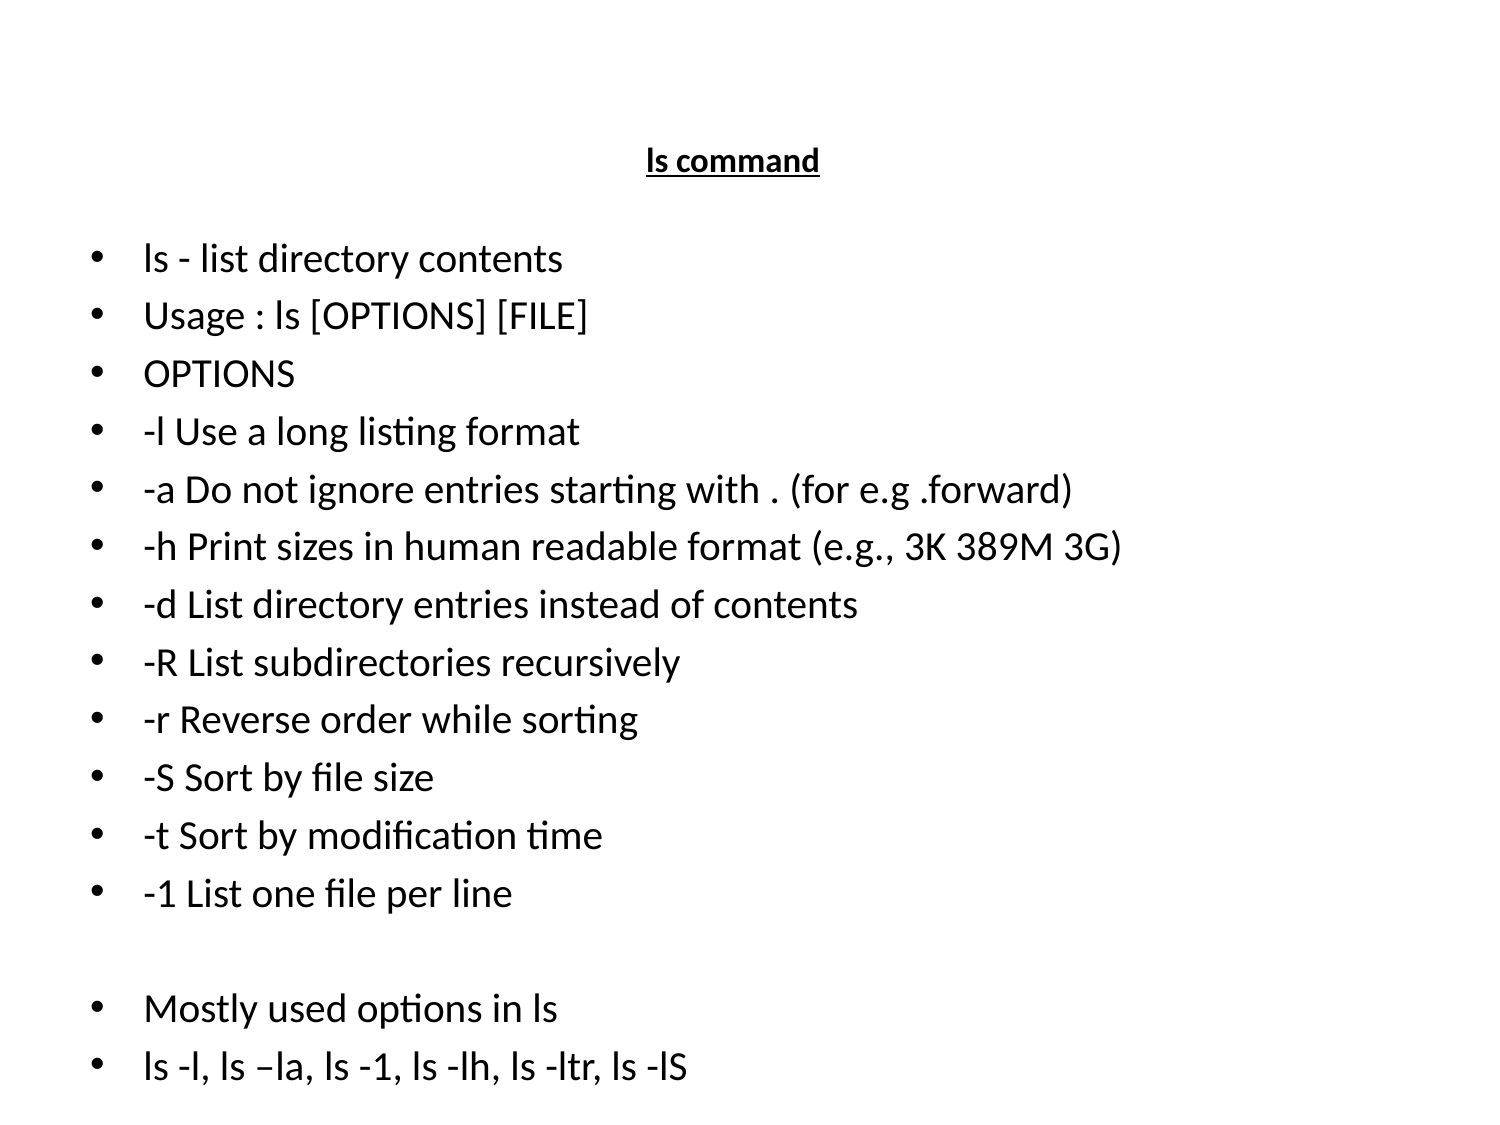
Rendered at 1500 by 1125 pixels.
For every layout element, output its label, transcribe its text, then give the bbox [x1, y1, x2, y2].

list ls - list directory contents Usage : ls [OPTIONS] [FILE] OPTIONS -l Use a long listing format -a Do not ignore entries starting with . (for e.g .forward) -h Print sizes in human readable format (e.g., 3K 389M 3G) -d List directory entries instead of contents -R List subdirectories recursively -r Reverse order while sorting -S Sort by file size -t Sort by modification time -1 List one file per line Mostly used options in ls ls -l, ls –la, ls -1, ls -lh, ls -ltr, ls -lS [75, 137, 1463, 1100]
title ls command [62, 125, 1413, 230]
